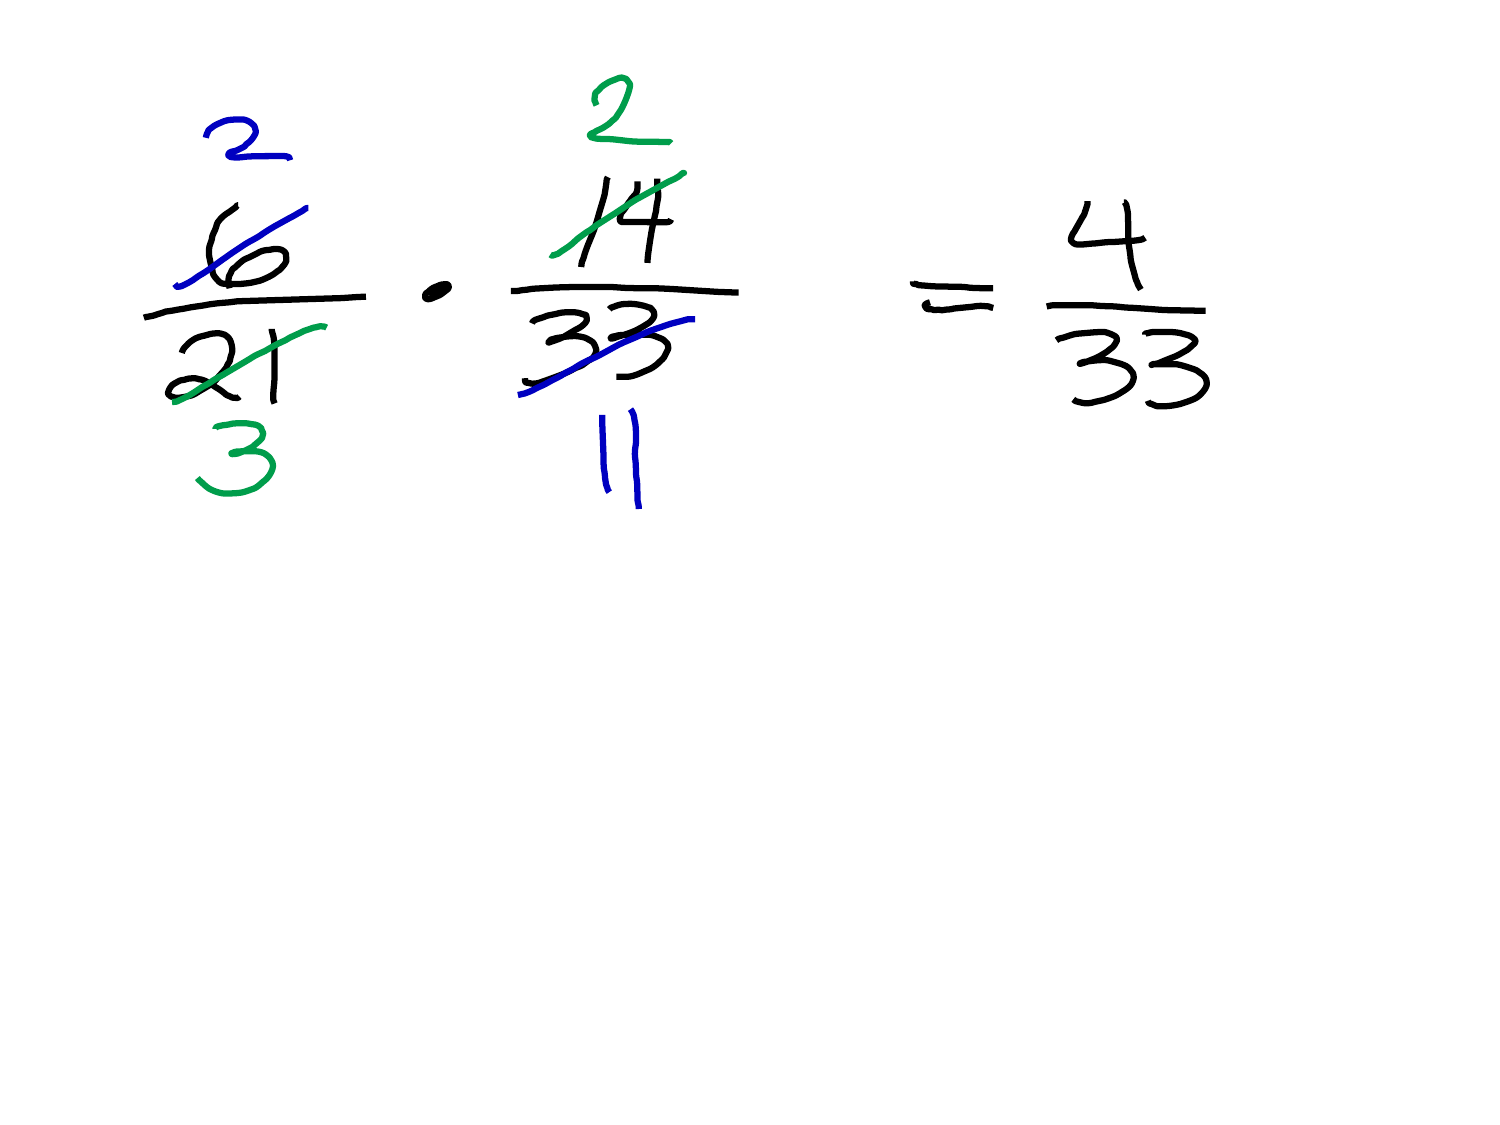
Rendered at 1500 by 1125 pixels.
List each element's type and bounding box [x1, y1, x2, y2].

text_box [167, 377, 209, 399]
text_box [1070, 201, 1127, 246]
text_box [601, 414, 611, 493]
text_box [629, 408, 640, 510]
text_box [646, 189, 660, 263]
text_box [1046, 304, 1206, 312]
text_box [593, 176, 609, 226]
text_box [143, 295, 366, 319]
text_box [171, 325, 327, 403]
text_box [196, 422, 274, 495]
text_box [619, 194, 654, 223]
text_box [923, 301, 994, 311]
text_box [271, 328, 276, 345]
text_box [655, 204, 672, 223]
text_box [424, 283, 450, 300]
text_box [510, 286, 739, 294]
text_box [626, 181, 647, 204]
text_box [580, 228, 596, 268]
text_box [1123, 201, 1142, 290]
text_box [272, 353, 276, 404]
text_box [190, 380, 240, 399]
text_box [211, 248, 288, 289]
text_box [208, 204, 239, 263]
text_box [614, 336, 670, 378]
text_box [549, 172, 685, 257]
text_box [180, 332, 234, 378]
text_box [205, 118, 291, 161]
text_box [912, 281, 994, 290]
text_box [1130, 228, 1146, 242]
text_box [1056, 331, 1135, 405]
text_box [524, 311, 598, 385]
text_box [608, 303, 656, 346]
text_box [589, 76, 672, 144]
text_box [1144, 331, 1208, 408]
text_box [174, 207, 309, 288]
text_box [517, 318, 696, 396]
